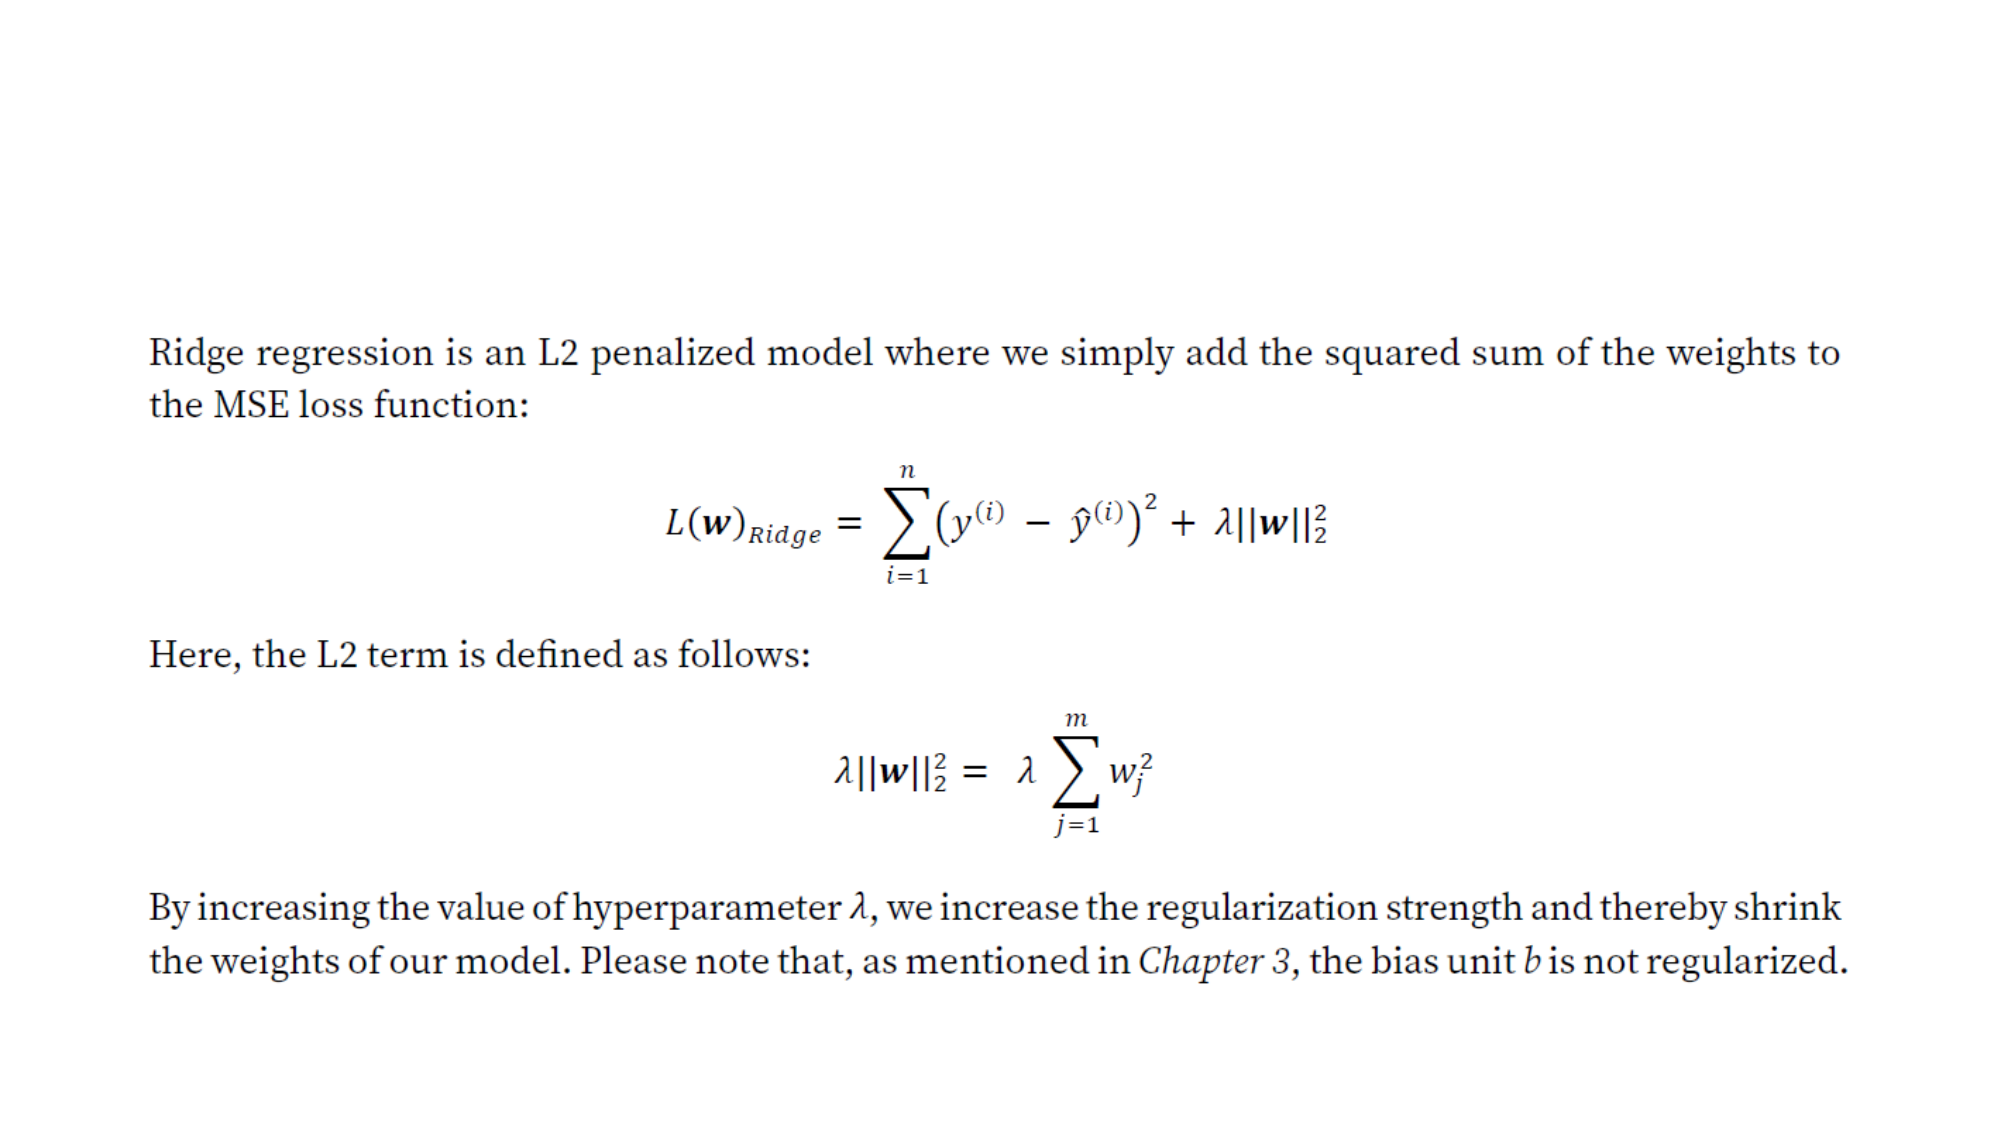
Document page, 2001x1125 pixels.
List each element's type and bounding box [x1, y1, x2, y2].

list [137, 320, 1863, 992]
